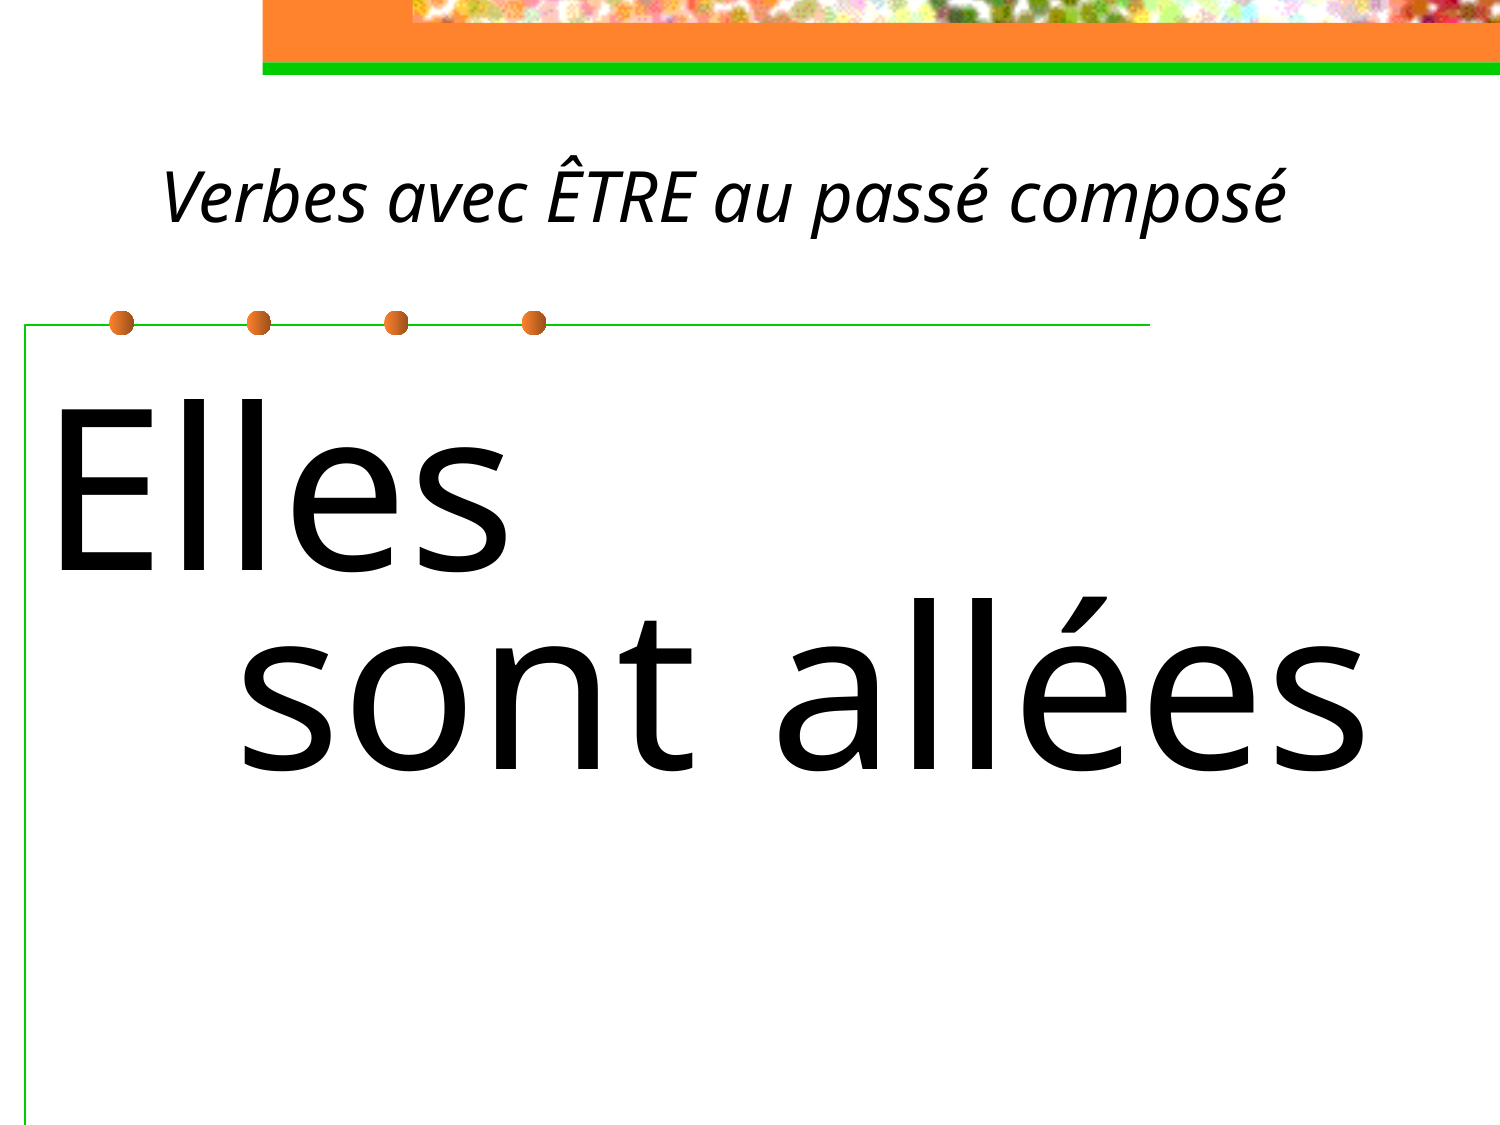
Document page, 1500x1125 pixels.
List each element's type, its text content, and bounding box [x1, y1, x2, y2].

picture [412, 0, 1500, 23]
text_box sont [0, 537, 367, 825]
list Elles [0, 337, 982, 537]
text_box allées [367, 537, 1500, 825]
title Verbes avec ÊTRE au passé composé [87, 99, 1363, 288]
